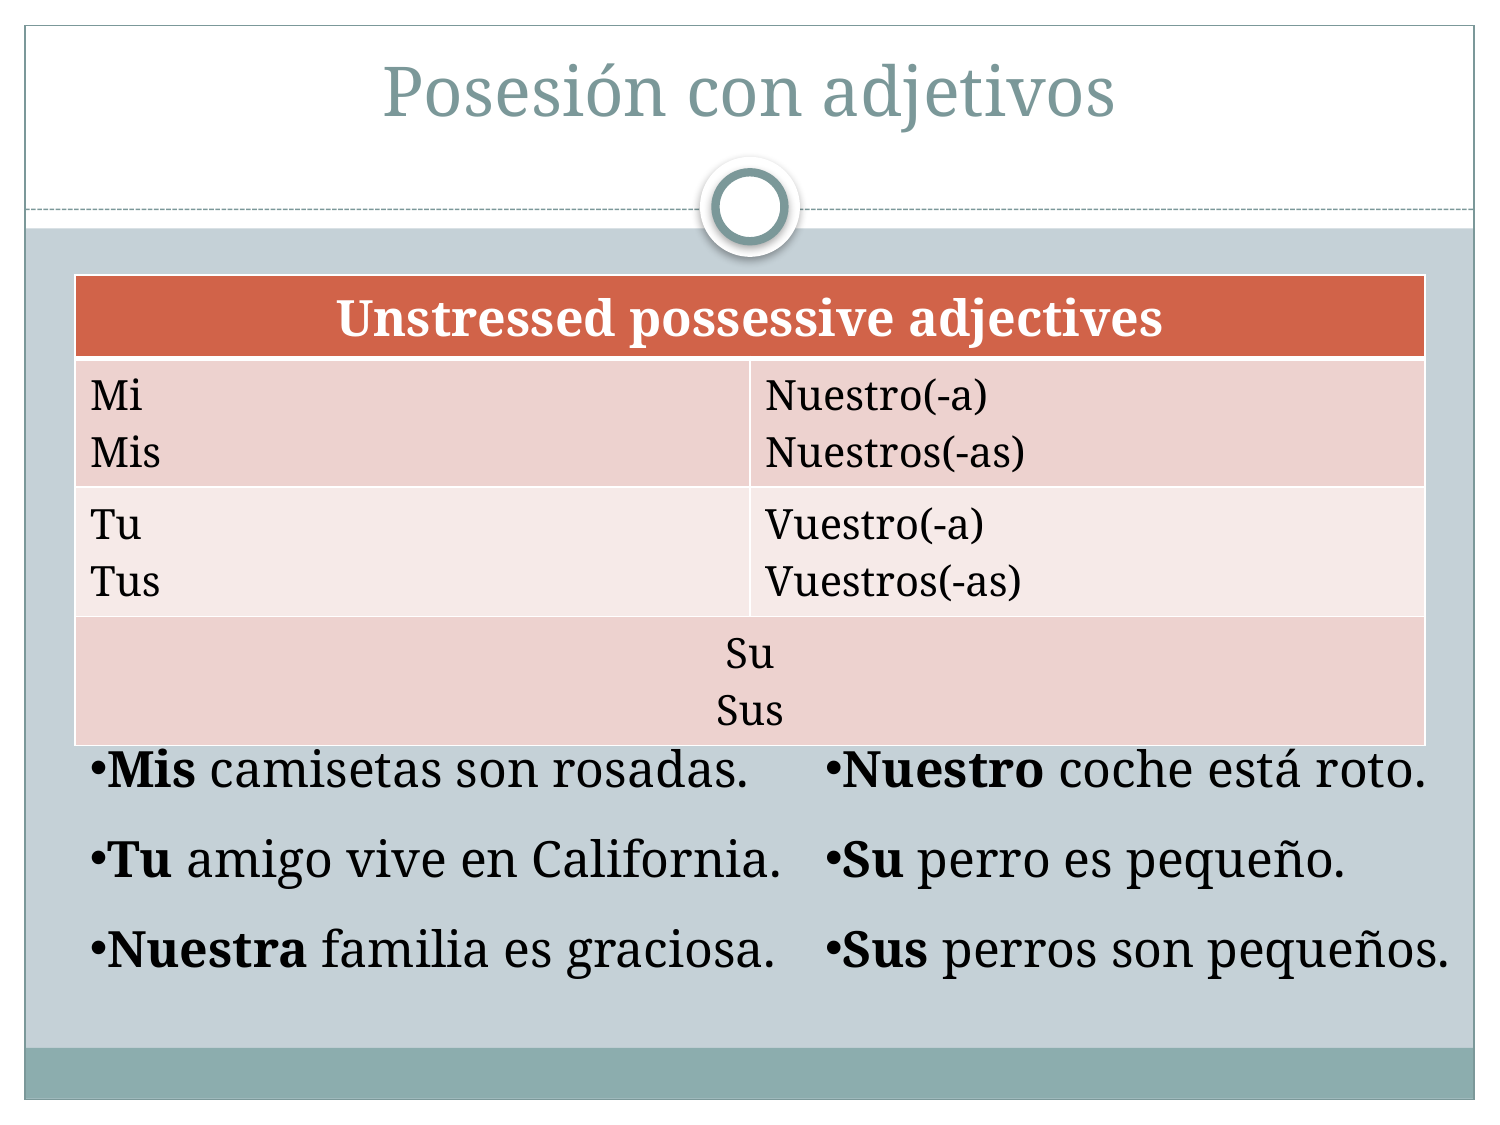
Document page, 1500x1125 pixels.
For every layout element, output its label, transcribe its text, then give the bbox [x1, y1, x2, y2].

text_box Mis camisetas son rosadas. Tu amigo vive en California. Nuestra familia es graciosa. Nuestro coche está roto. Su perro es pequeño. Sus perros son pequeños. [74, 699, 1500, 1125]
table_header Unstressed possessive adjectives [76, 276, 1424, 356]
title Posesión con adjetivos [75, 24, 1425, 138]
table_cell Vuestro(-a) Vuestros(-as) [751, 488, 1424, 616]
table_cell Mi Mis [76, 361, 749, 486]
table_cell Su Sus [76, 617, 1424, 699]
table_cell Nuestro(-a) Nuestros(-as) [751, 361, 1424, 486]
table_cell Tu Tus [76, 488, 749, 616]
